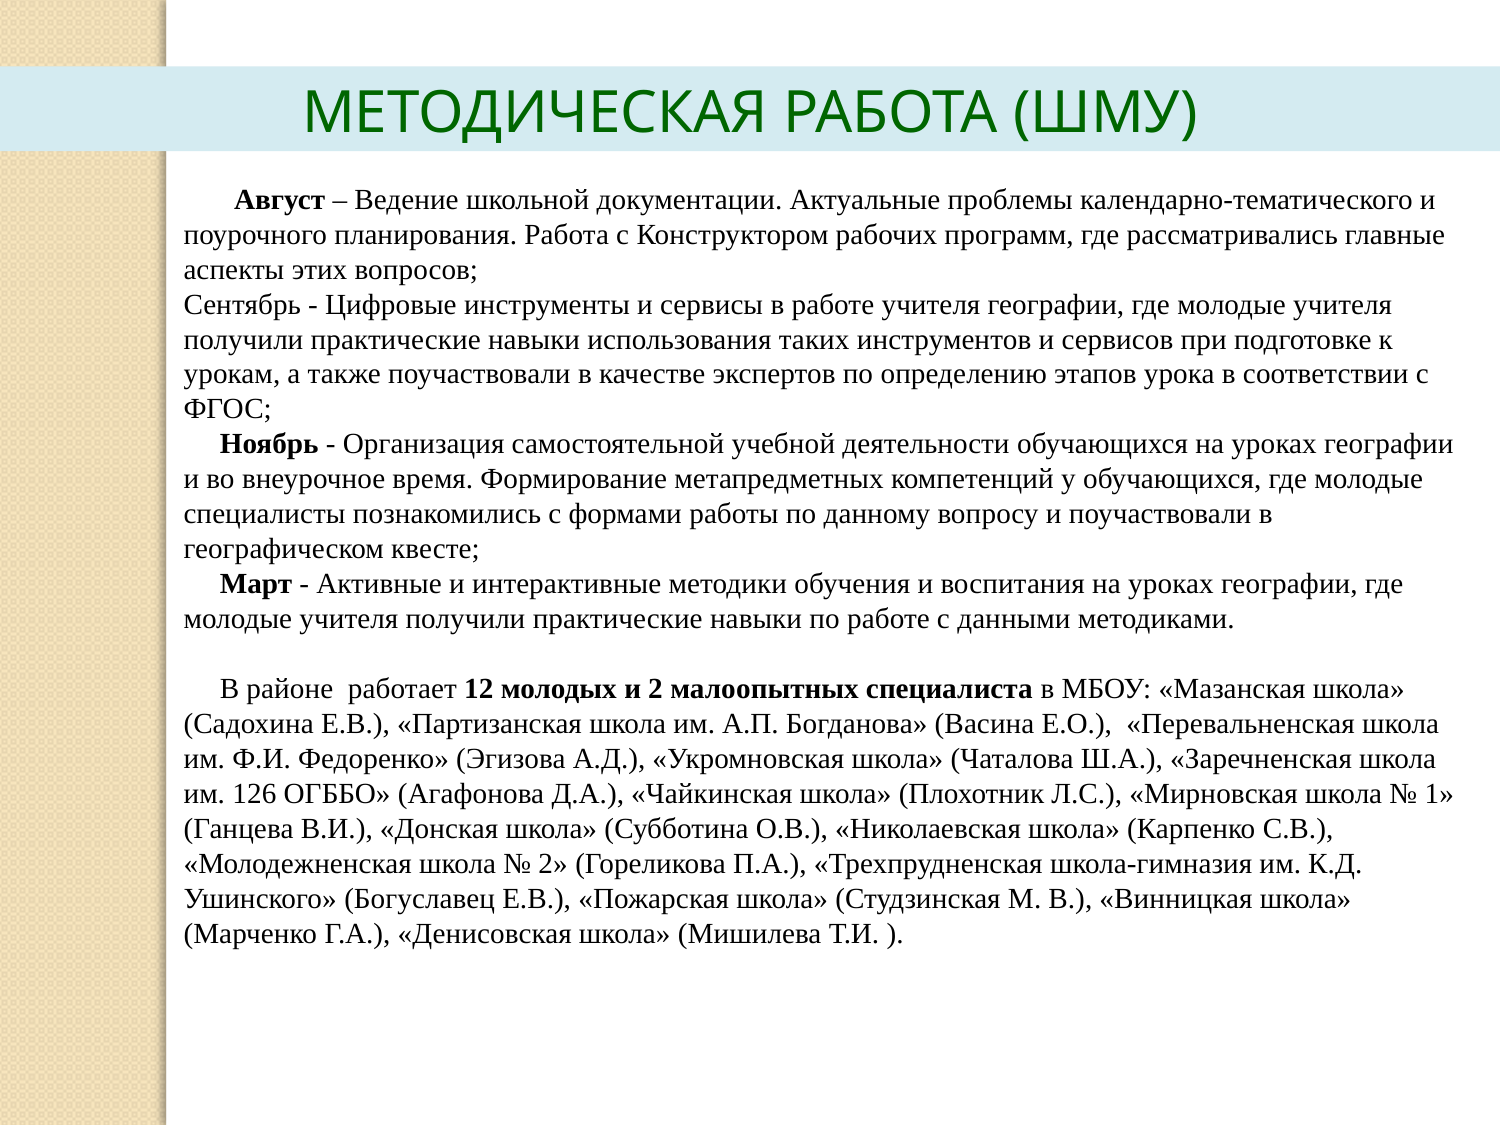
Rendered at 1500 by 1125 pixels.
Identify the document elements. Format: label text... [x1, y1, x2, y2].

text_box Август – Ведение школьной документации. Актуальные проблемы календарно-тематического и поурочного планирования. Работа с Конструктором рабочих программ, где рассматривались главные аспекты этих вопросов; Сентябрь - Цифровые инструменты и сервисы в работе учителя географии, где молодые учителя получили практические навыки использования таких инструментов и сервисов при подготовке к урокам, а также поучаствовали в качестве экспертов по определению этапов урока в соответствии с ФГОС; Ноябрь - Организация самостоятельной учебной деятельности обучающихся на уроках географии и во внеурочное время. Формирование метапредметных компетенций у обучающихся, где молодые специалисты познакомились с формами работы по данному вопросу и поучаствовали в географическом квесте; Март - Активные и интерактивные методики обучения и воспитания на уроках географии, где молодые учителя получили практические навыки по работе с данными методиками. В районе работает 12 молодых и 2 малоопытных специалиста в МБОУ: «Мазанская школа» (Садохина Е.В.), «Партизанская школа им. А.П. Богданова» (Васина Е.О.), «Перевальненская школа им. Ф.И. Федоренко» (Эгизова А.Д.), «Укромновская школа» (Чаталова Ш.А.), «Заречненская школа им. 126 ОГББО» (Агафонова Д.А.), «Чайкинская школа» (Плохотник Л.С.), «Мирновская школа № 1» (Ганцева В.И.), «Донская школа» (Субботина О.В.), «Николаевская школа» (Карпенко С.В.), «Молодежненская школа № 2» (Гореликова П.А.), «Трехпрудненская школа-гимназия им. К.Д. Ушинского» (Богуславец Е.В.), «Пожарская школа» (Студзинская М. В.), «Винницкая школа» (Марченко Г.А.), «Денисовская школа» (Мишилева Т.И. ). [168, 172, 1492, 992]
text_box МЕТОДИЧЕСКАЯ РАБОТА (ШМУ) [0, 66, 1500, 152]
